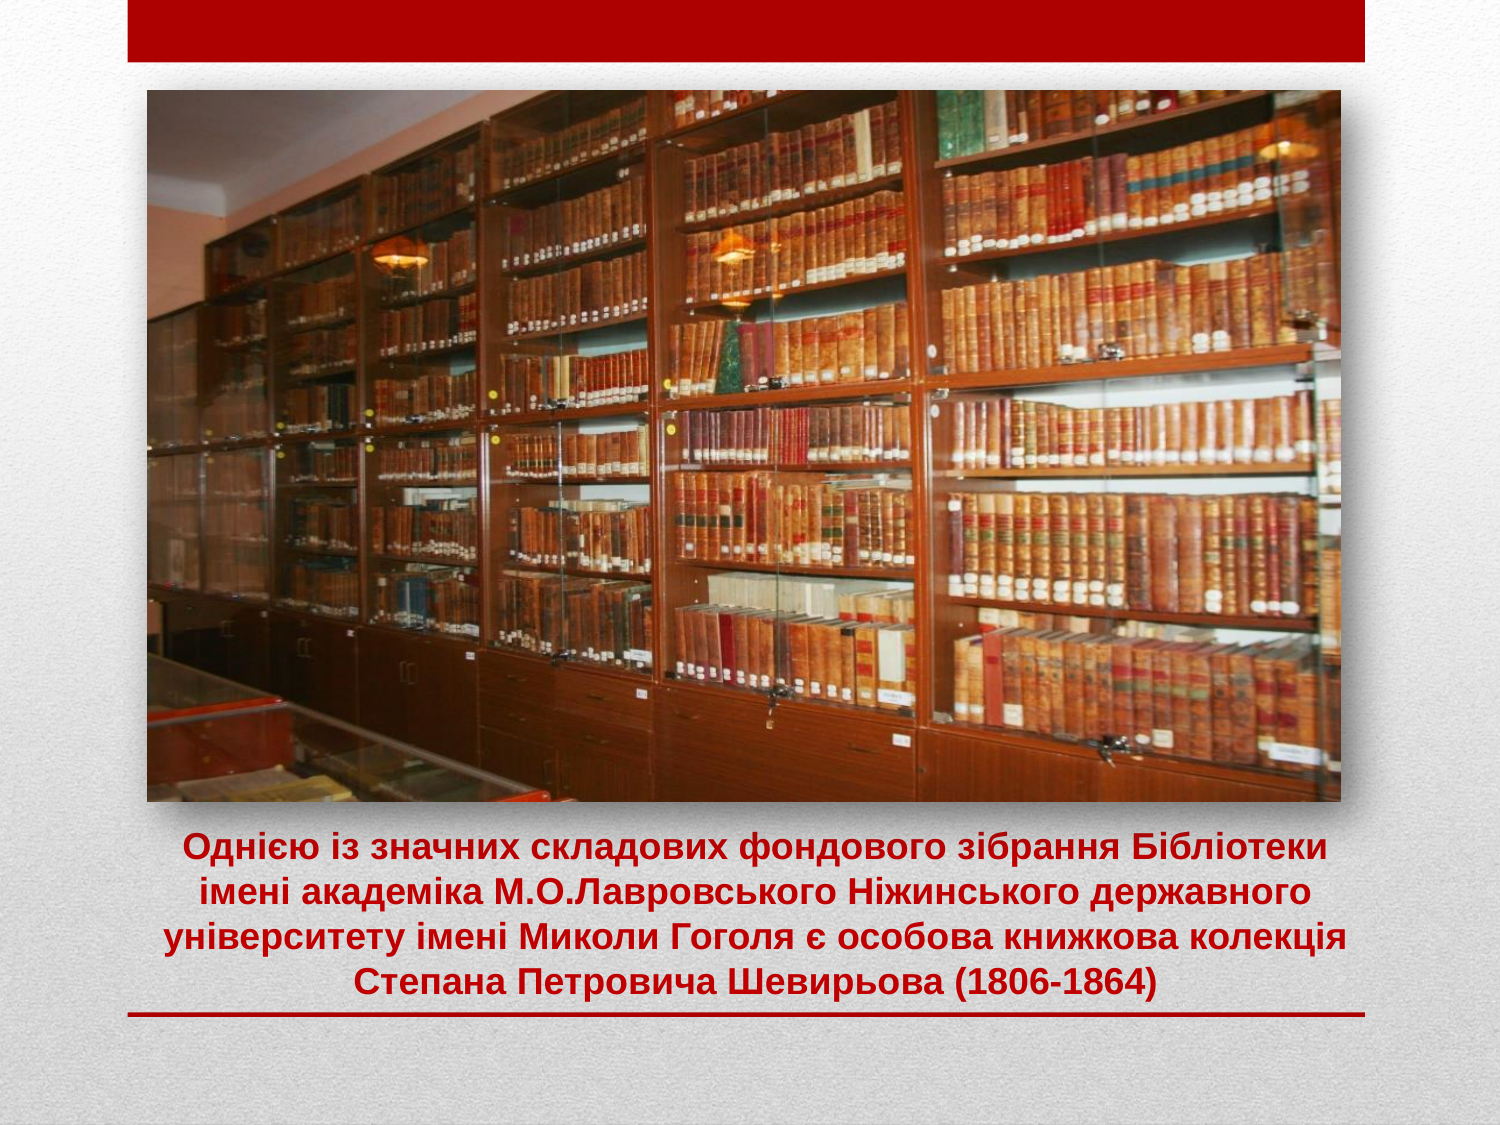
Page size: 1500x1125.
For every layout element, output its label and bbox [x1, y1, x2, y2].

text_box [134, 89, 1377, 1013]
